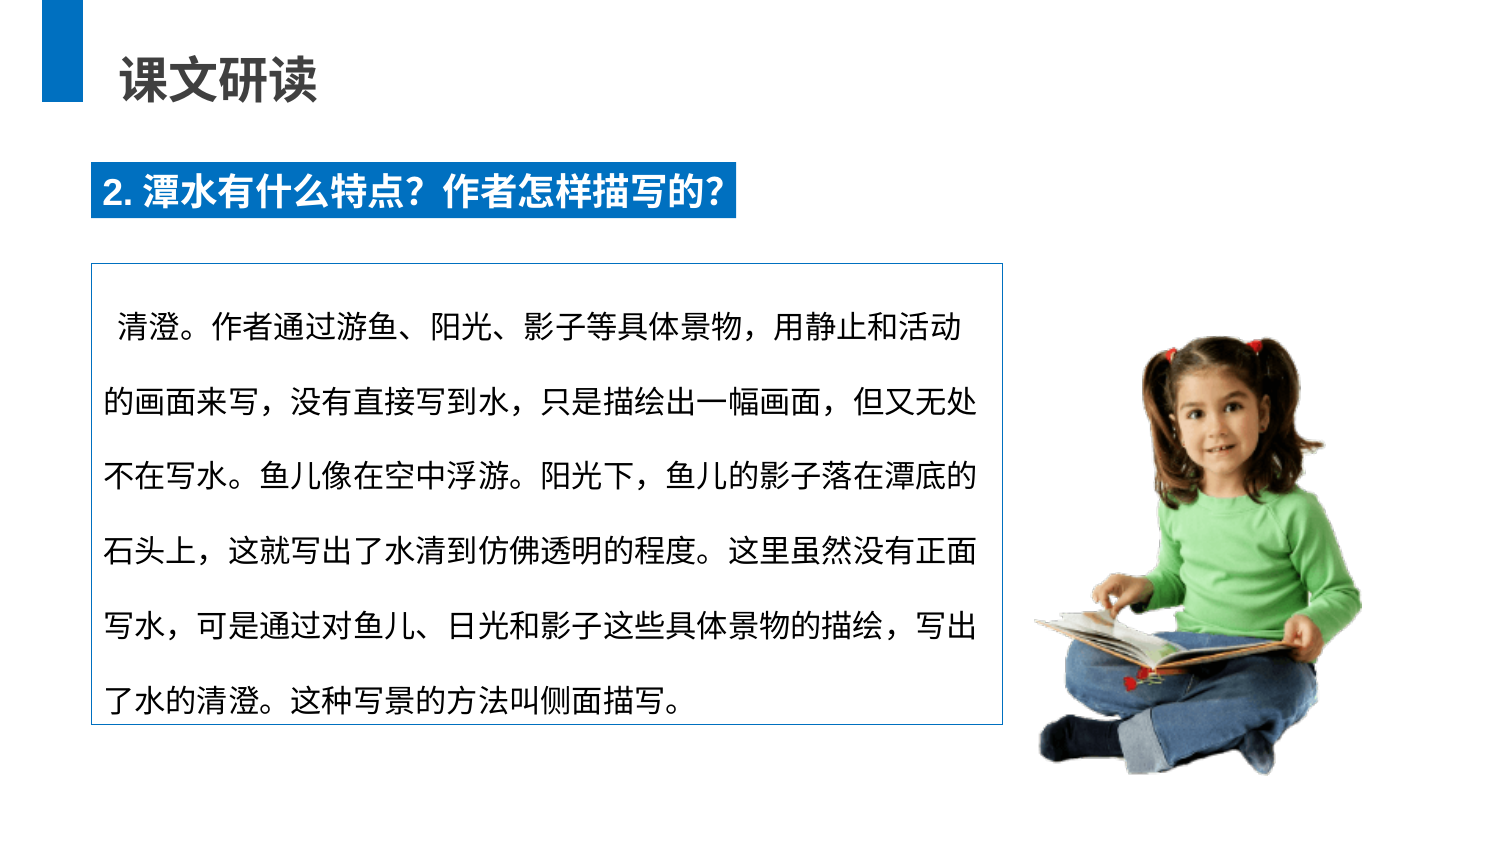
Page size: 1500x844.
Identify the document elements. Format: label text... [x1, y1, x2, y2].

text_box 2.潭水有什么特点？作者怎样描写的？ [91, 162, 737, 219]
text_box 清澄。作者通过游鱼、阳光、影子等具体景物，用静止和活动的画面来写，没有直接写到水，只是描绘出一幅画面，但又无处不在写水。鱼儿像在空中浮游。阳光下，鱼儿的影子落在潭底的石头上，这就写出了水清到仿佛透明的程度。这里虽然没有正面写水，可是通过对鱼儿、日光和影子这些具体景物的描绘，写出了水的清澄。这种写景的方法叫侧面描写。 [91, 263, 1003, 725]
picture [1033, 335, 1362, 777]
text_box 课文研读 [107, 42, 485, 114]
text_box [42, 0, 83, 102]
